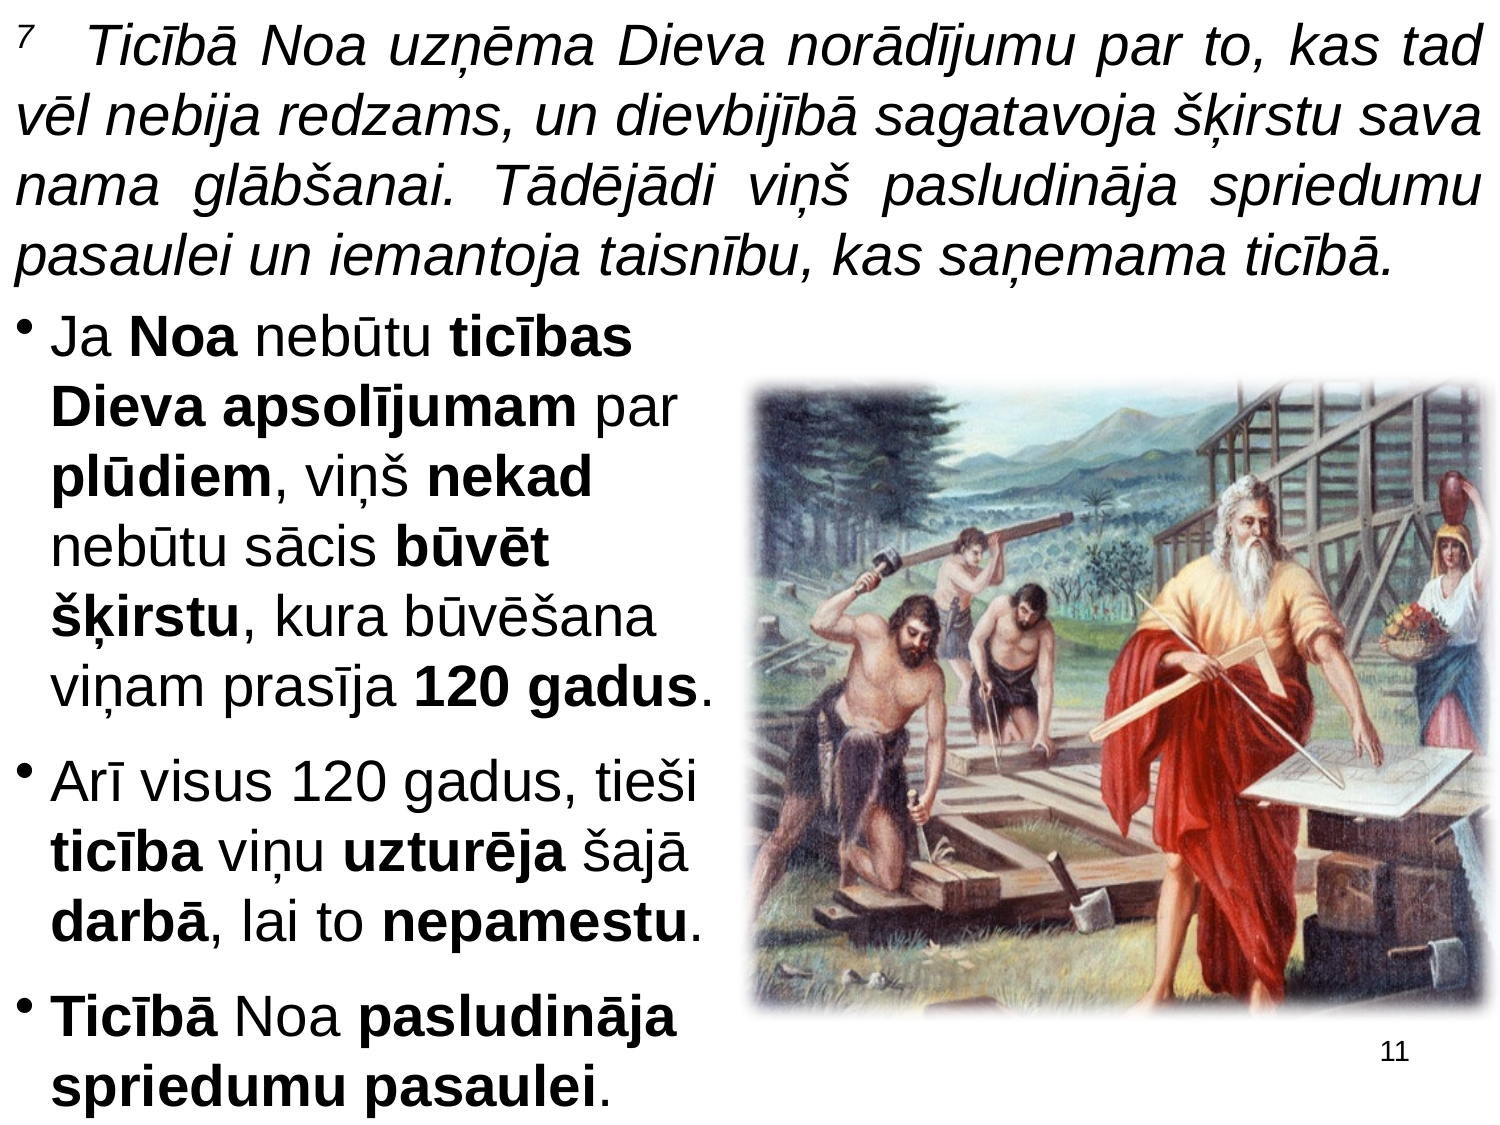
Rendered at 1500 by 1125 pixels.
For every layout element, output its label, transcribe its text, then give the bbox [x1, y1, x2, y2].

slide_number 11 [1074, 1030, 1426, 1103]
text_box Ja Noa nebūtu ticības Dieva apsolījumam par plūdiem, viņš nekad nebūtu sācis būvēt šķirstu, kura būvēšana viņam prasīja 120 gadus. Arī visus 120 gadus, tieši ticība viņu uzturēja šajā darbā, lai to nepamestu. Ticībā Noa pasludināja spriedumu pasaulei. [0, 290, 739, 1125]
list 7 Ticībā Noa uzņēma Dieva norādījumu par to, kas tad vēl nebija redzams, un dievbijībā sagatavoja šķirstu sava nama glābšanai. Tādējādi viņš pasludināja spriedumu pasaulei un iemantoja taisnību, kas saņemama ticībā. [0, 0, 1500, 178]
picture [737, 373, 1500, 1023]
